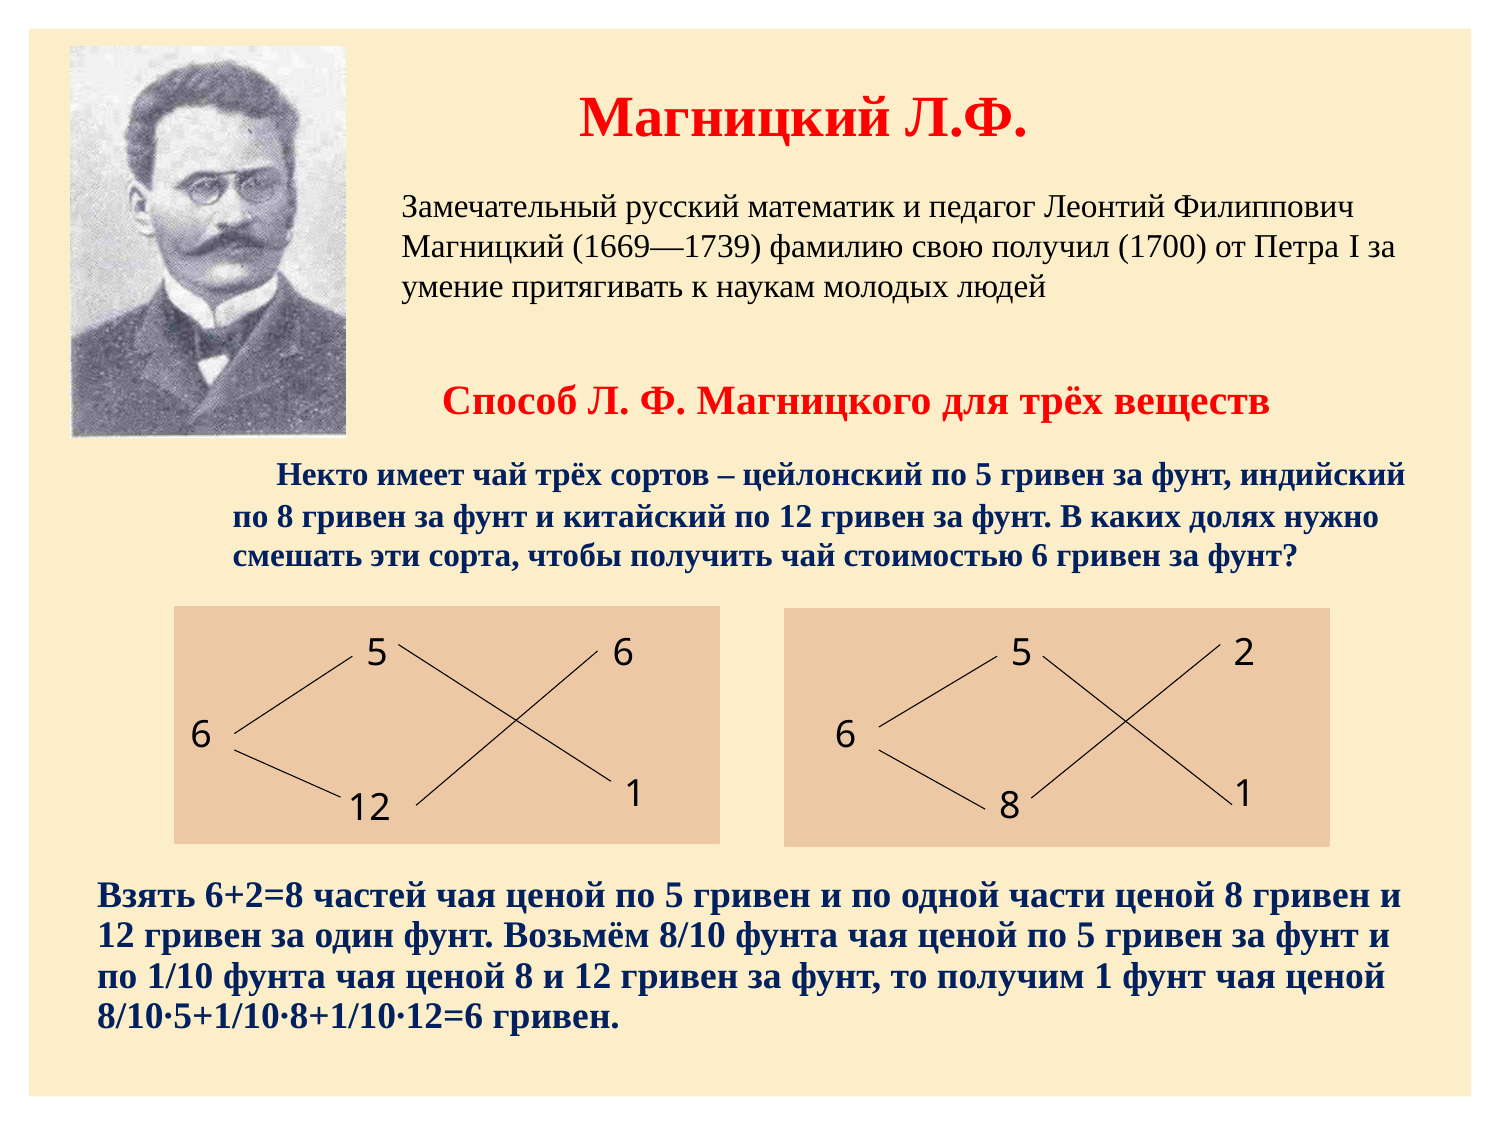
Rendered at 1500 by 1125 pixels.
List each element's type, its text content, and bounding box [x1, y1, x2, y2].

text_box [784, 608, 1330, 847]
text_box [416, 651, 598, 806]
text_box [398, 644, 611, 782]
text_box 5 [351, 621, 399, 681]
text_box 5 [996, 621, 1079, 681]
text_box 6 [820, 703, 880, 763]
text_box Замечательный русский математик и педагог Леонтий Филиппович Магницкий (1669—1739) фамилию свою получил (1700) от Петра I за умение притягивать к наукам молодых людей [386, 176, 1477, 312]
text_box 1 [1218, 761, 1290, 822]
picture [70, 46, 346, 438]
text_box [174, 606, 720, 844]
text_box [234, 656, 353, 734]
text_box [234, 749, 341, 798]
list Способ Л. Ф. Магницкого для трёх веществ Некто имеет чай трёх сортов – цейлонский по 5 гривен за фунт, индийский по 8 гривен за фунт и китайский по 12 гривен за фунт. В каких долях нужно смешать эти сорта, чтобы получить чай стоимостью 6 гривен за фунт? [187, 357, 1500, 651]
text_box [1220, 656, 1232, 805]
text_box 12 [333, 775, 416, 836]
title Взять 6+2=8 частей чая ценой по 5 гривен и по одной части ценой 8 гривен и 12 гривен за один фунт. Возьмём 8/10 фунта чая ценой по 5 гривен за фунт и по 1/10 фунта чая ценой 8 и 12 гривен за фунт, то получим 1 фунт чая ценой 8/10∙5+1/10∙8+1/10∙12=6 гривен. [82, 820, 1425, 1092]
text_box 2 [1218, 621, 1290, 681]
text_box 8 [984, 773, 1068, 834]
text_box 6 [597, 621, 669, 681]
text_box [878, 656, 998, 728]
text_box 1 [609, 761, 669, 822]
text_box Магницкий Л.Ф. [386, 70, 1222, 156]
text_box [878, 749, 986, 810]
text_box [1031, 644, 1221, 799]
text_box 6 [175, 703, 235, 763]
